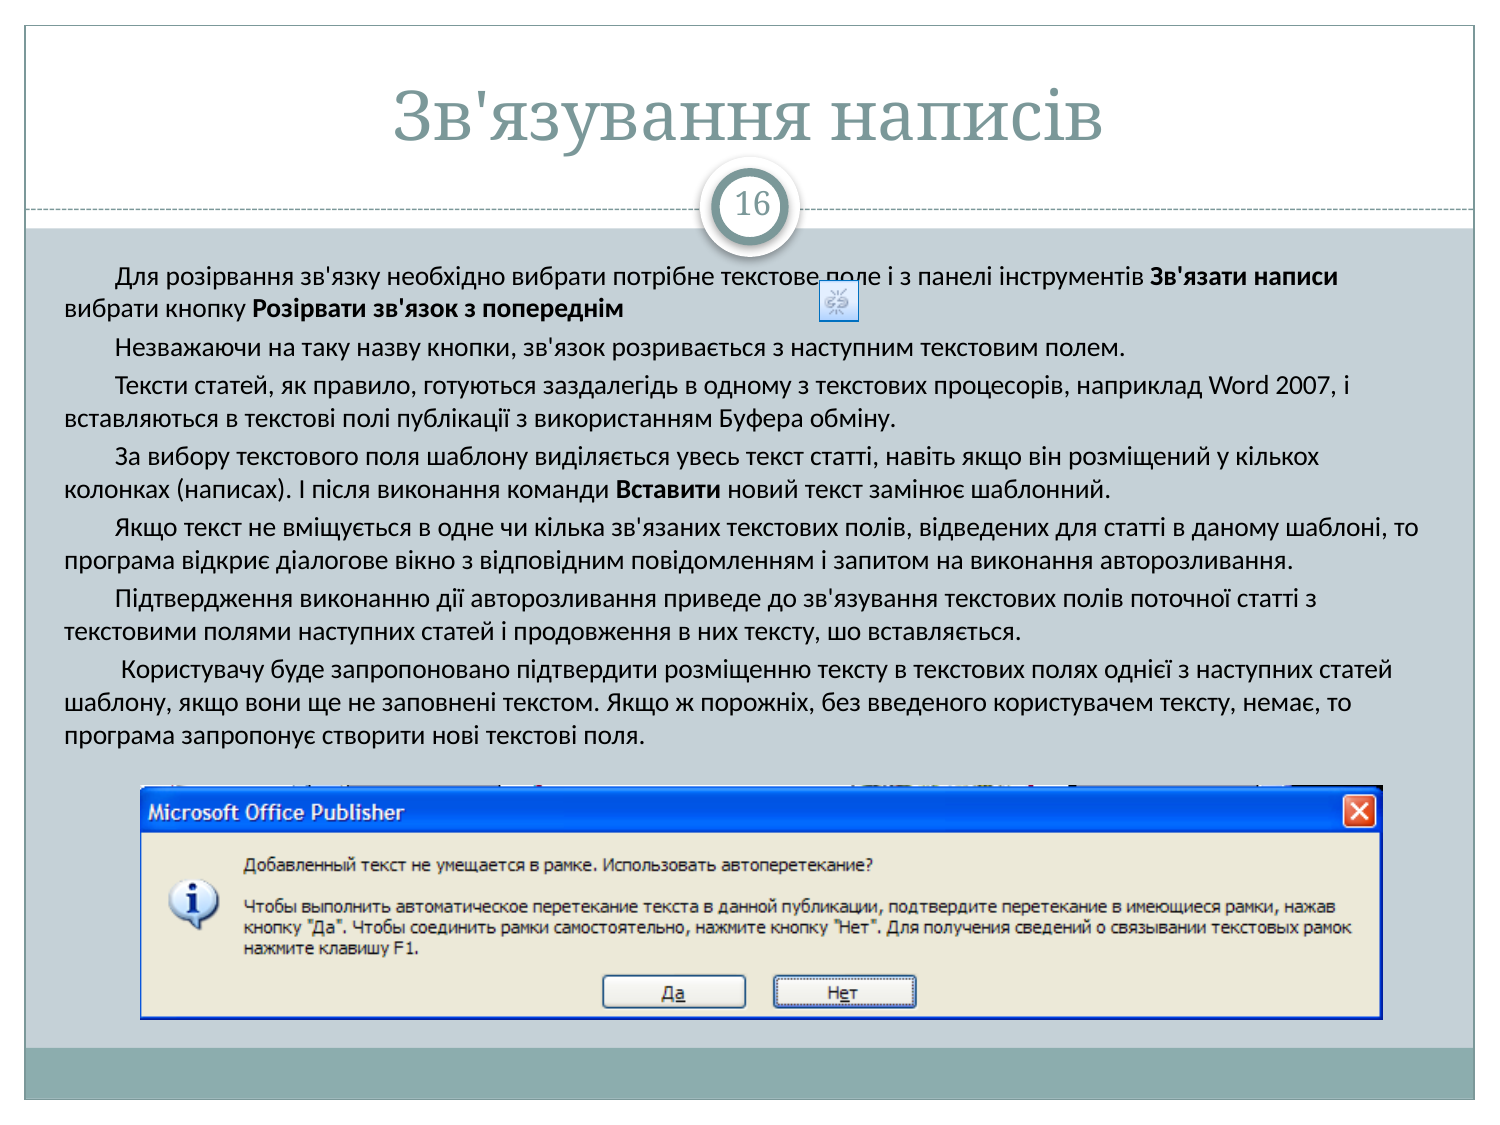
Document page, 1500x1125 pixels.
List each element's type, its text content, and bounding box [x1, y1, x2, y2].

list Для розірвання зв'язку необхідно вибрати потрібне текстове поле і з панелі інструментів Зв'язати написи вибрати кнопку Розірвати зв'язок з попереднім Незважаючи на таку назву кнопки, зв'язок розривається з наступним текстовим полем. Тексти статей, як правило, готуються заздалегідь в одному з текстових процесорів, наприклад Word 2007, і вставляються в текстові полі публікації з використанням Буфера обміну. За вибору текстового поля шаблону виділяється увесь текст статті, навіть якщо він розміщений у кількох колонках (написах). І після виконання команди Вставити новий текст замінює шаблонний. Якщо текст не вміщується в одне чи кілька зв'язаних текстових полів, відведених для статті в даному шаблоні, то програма відкриє діалогове вікно з відповідним повідомленням і запитом на виконання авторозливання. Підтвердження виконанню дії авторозливання приведе до зв'язування текстових полів поточної статті з текстовими полями наступних статей і продовження в них тексту, шо вставляється. Користувачу буде запропоновано підтвердити розміщенню тексту в текстових полях однієї з наступних статей шаблону, якщо вони ще не заповнені текстом. Якщо ж порожніх, без введеного користувачем тексту, немає, то програма запропонує створити нові текстові поля. [49, 250, 1445, 774]
title Зв'язування написів [49, 37, 1450, 162]
slide_number 16 [715, 168, 791, 241]
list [140, 784, 1383, 1020]
picture [820, 280, 859, 321]
